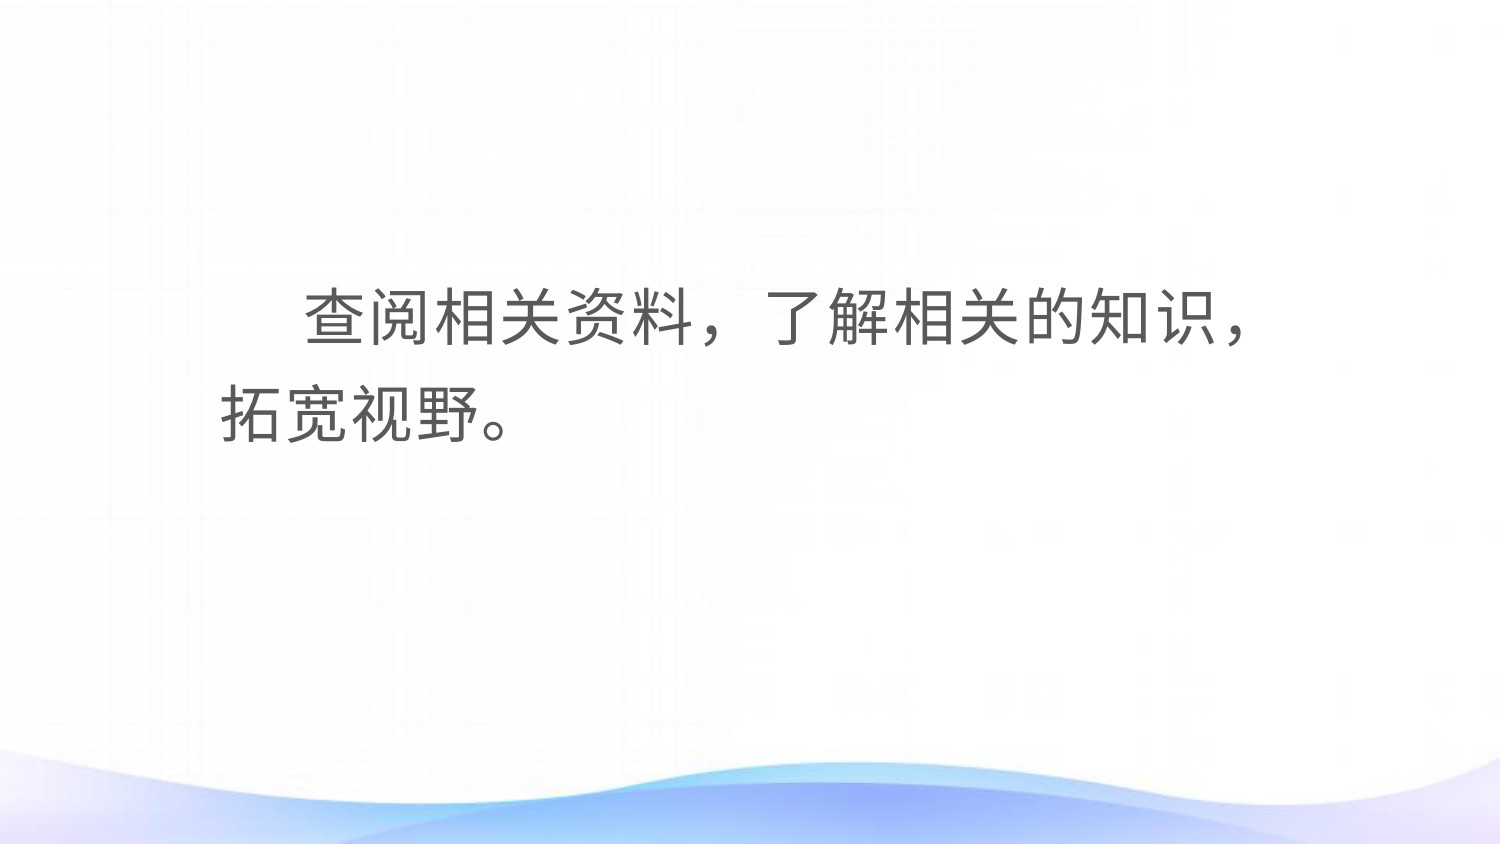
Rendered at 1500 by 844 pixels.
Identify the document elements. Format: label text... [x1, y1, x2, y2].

picture [0, 0, 1500, 844]
text_box 查阅相关资料，了解相关的知识，拓宽视野。 [213, 255, 1285, 521]
